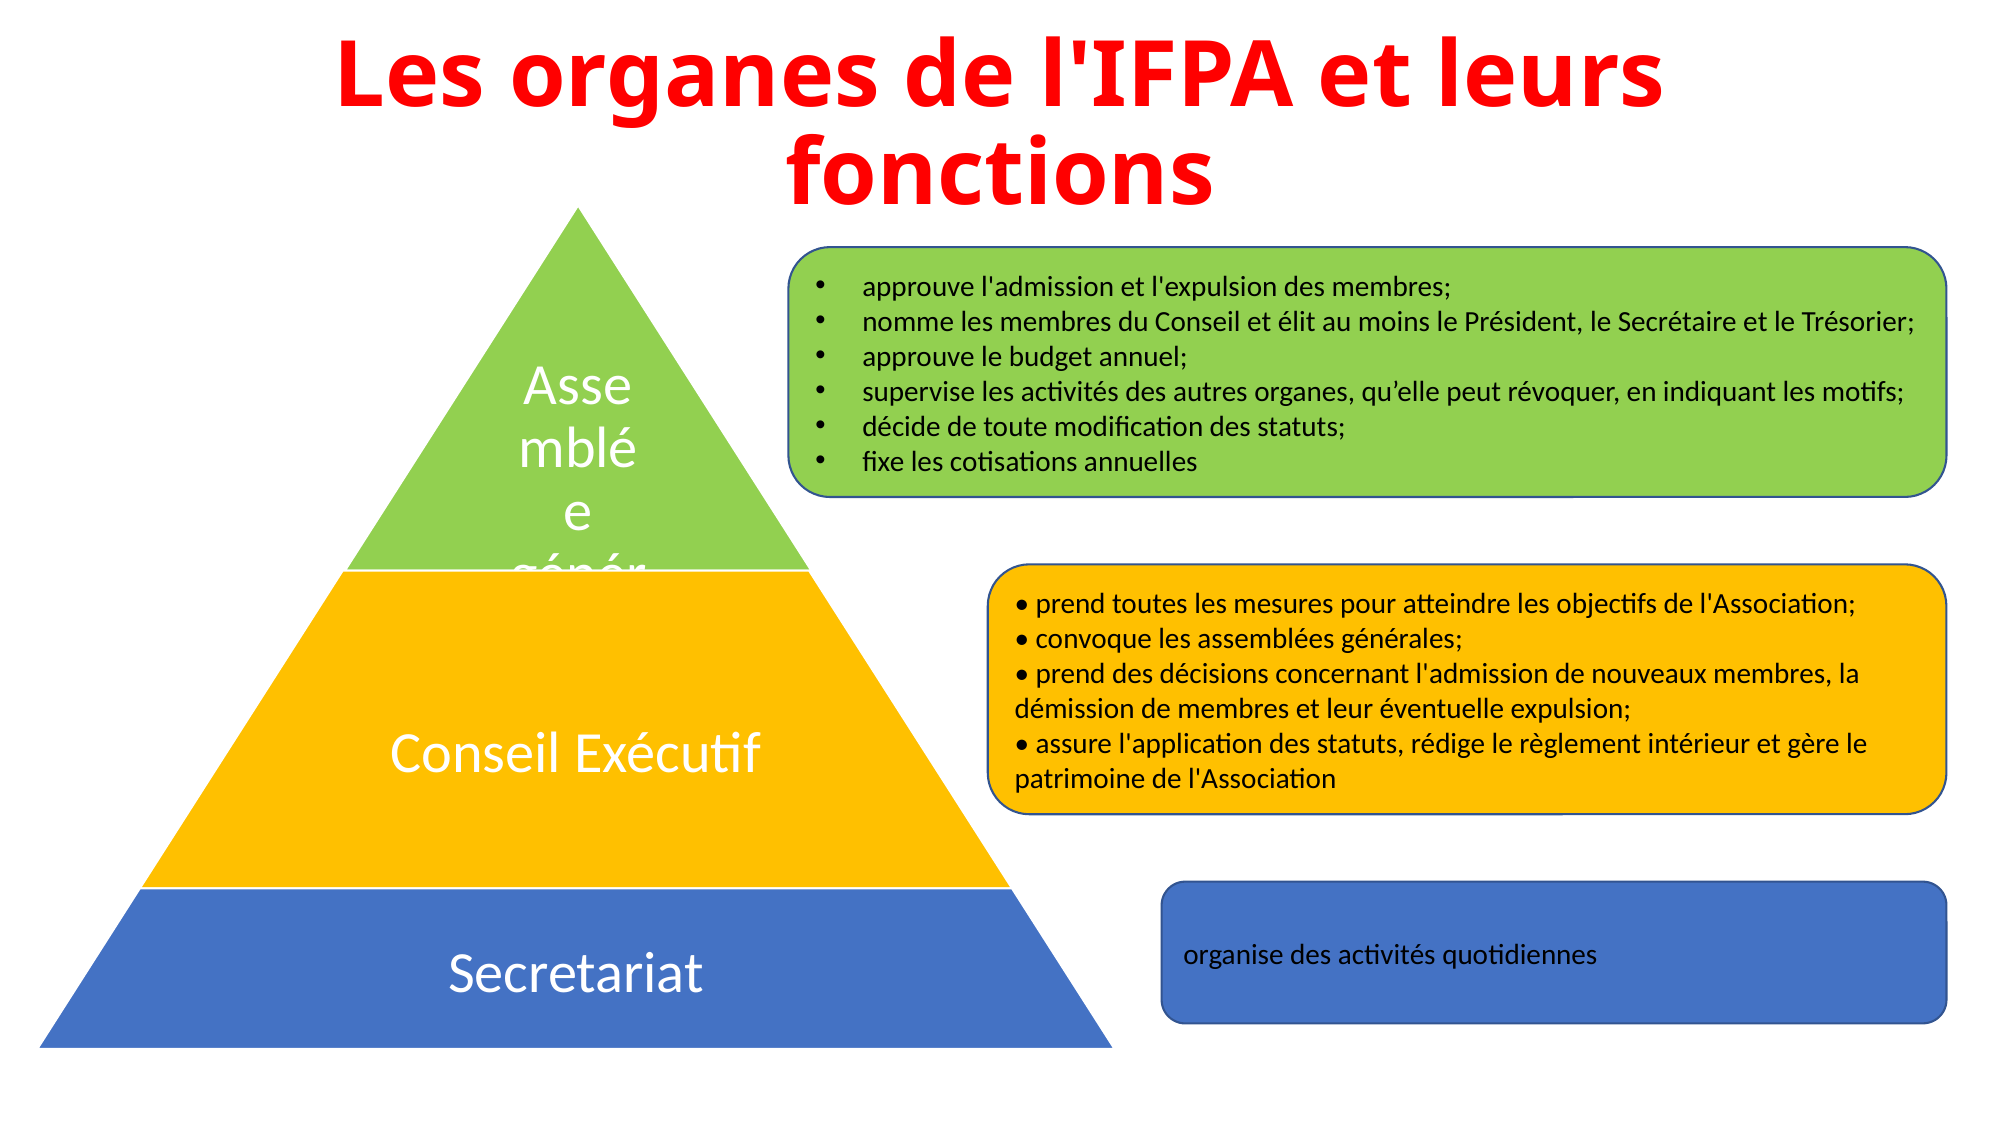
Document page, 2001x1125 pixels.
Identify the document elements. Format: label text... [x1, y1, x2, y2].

text_box • prend toutes les mesures pour atteindre les objectifs de l'Association; • convoque les assemblées générales; • prend des décisions concernant l'admission de nouveaux membres, la démission de membres et leur éventuelle expulsion; • assure l'application des statuts, rédige le règlement intérieur et gère le patrimoine de l'Association [1115, 563, 1948, 816]
title Les organes de l'IFPA et leurs fonctions [137, 46, 1863, 206]
text_box approuve l'admission et l'expulsion des membres; nomme les membres du Conseil et élit au moins le Président, le Secrétaire et le Trésorier; approuve le budget annuel; supervise les activités des autres organes, qu’elle peut révoquer, en indiquant les motifs; décide de toute modification des statuts; fixe les cotisations annuelles [1115, 246, 1948, 499]
text_box organise des activités quotidiennes [1160, 880, 1948, 1025]
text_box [37, 205, 1115, 1049]
